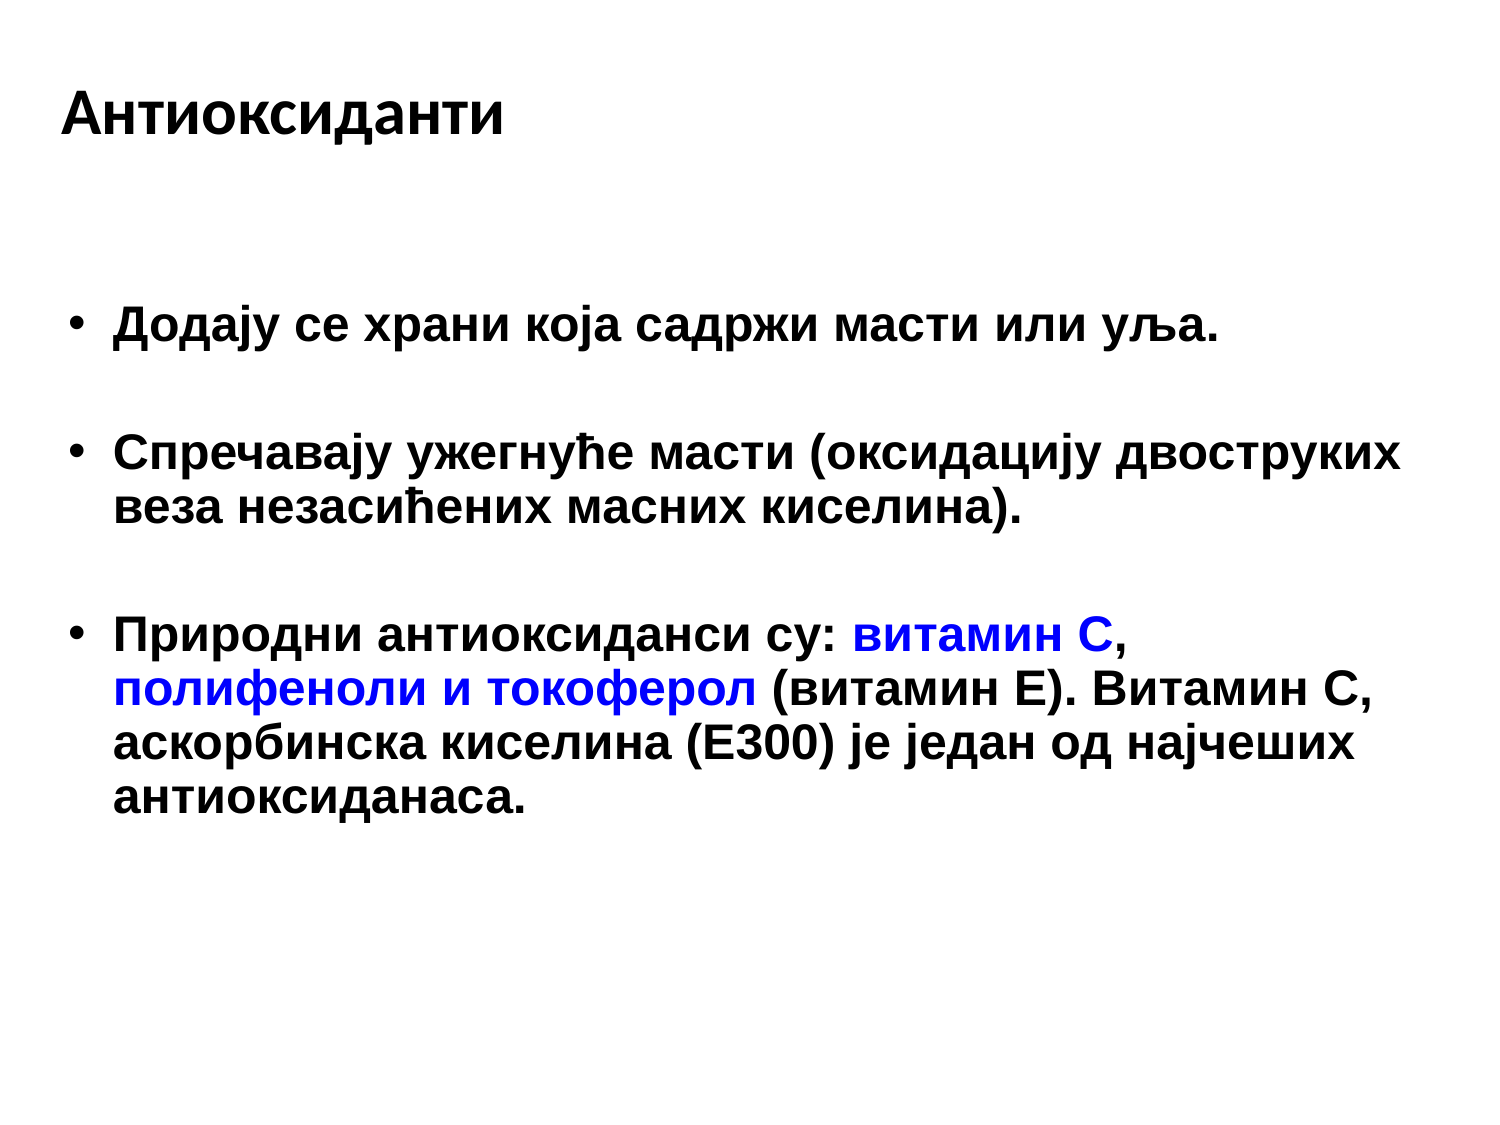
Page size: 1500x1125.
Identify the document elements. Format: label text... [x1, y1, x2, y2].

title Антиоксиданти [61, 0, 1412, 148]
list Додају се храни која садржи масти или уља. Спречавају ужегнуће масти (оксидацију двоструких веза незасићених масних киселина). Природни антиоксиданси су: витамин С, полифеноли и токоферол (витамин Е). Витамин С, аскорбинска киселина (Е300) је један од најчеших антиоксиданаса. [52, 290, 1428, 1034]
